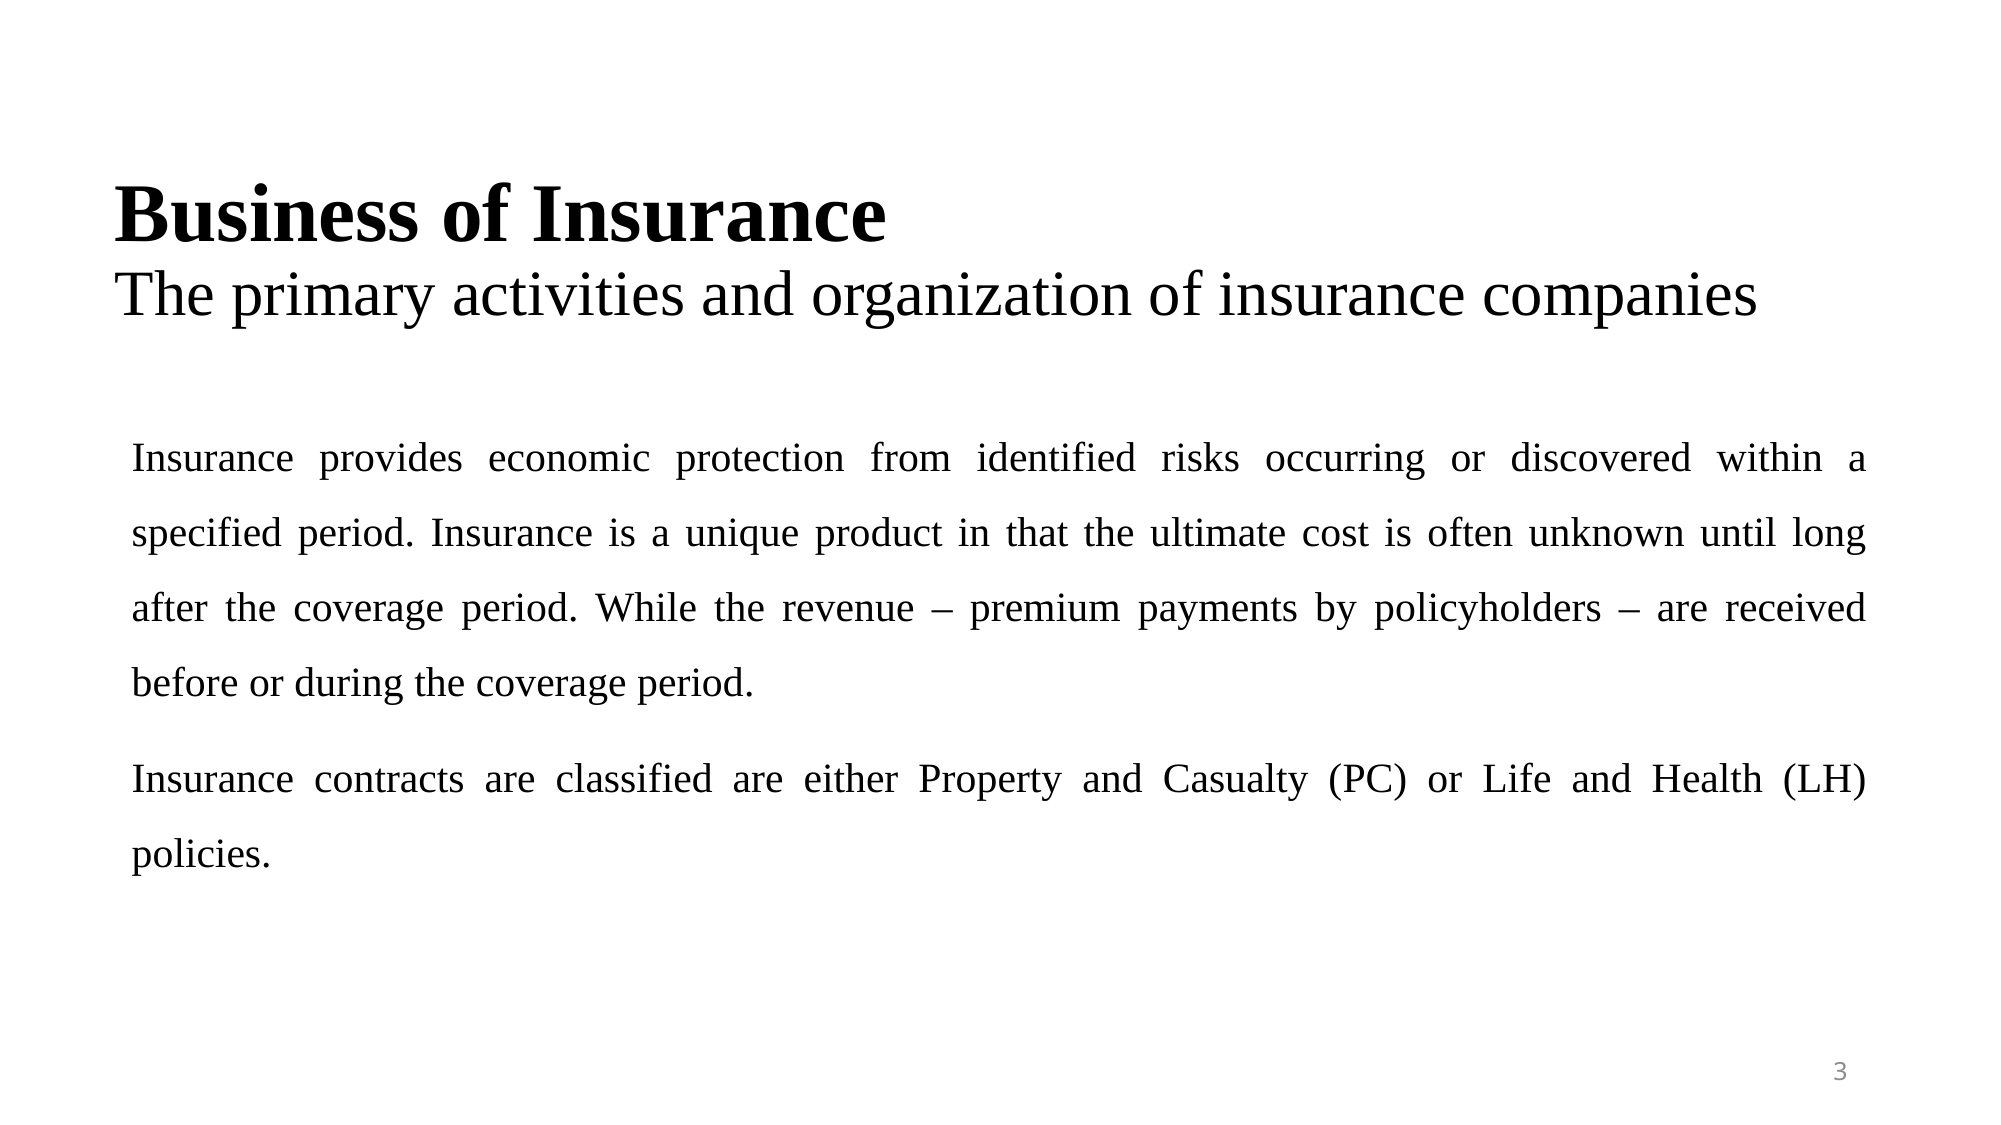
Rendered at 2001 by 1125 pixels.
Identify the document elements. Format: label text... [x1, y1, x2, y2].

slide_number 3 [1412, 1042, 1863, 1103]
list Insurance provides economic protection from identified risks occurring or discovered within a specified period. Insurance is a unique product in that the ultimate cost is often unknown until long after the coverage period. While the revenue – premium payments by policyholders – are received before or during the coverage period. Insurance contracts are classified are either Property and Casualty (PC) or Life and Health (LH) policies. [116, 396, 1884, 1014]
title Business of Insurance The primary activities and organization of insurance companies [99, 155, 1900, 344]
